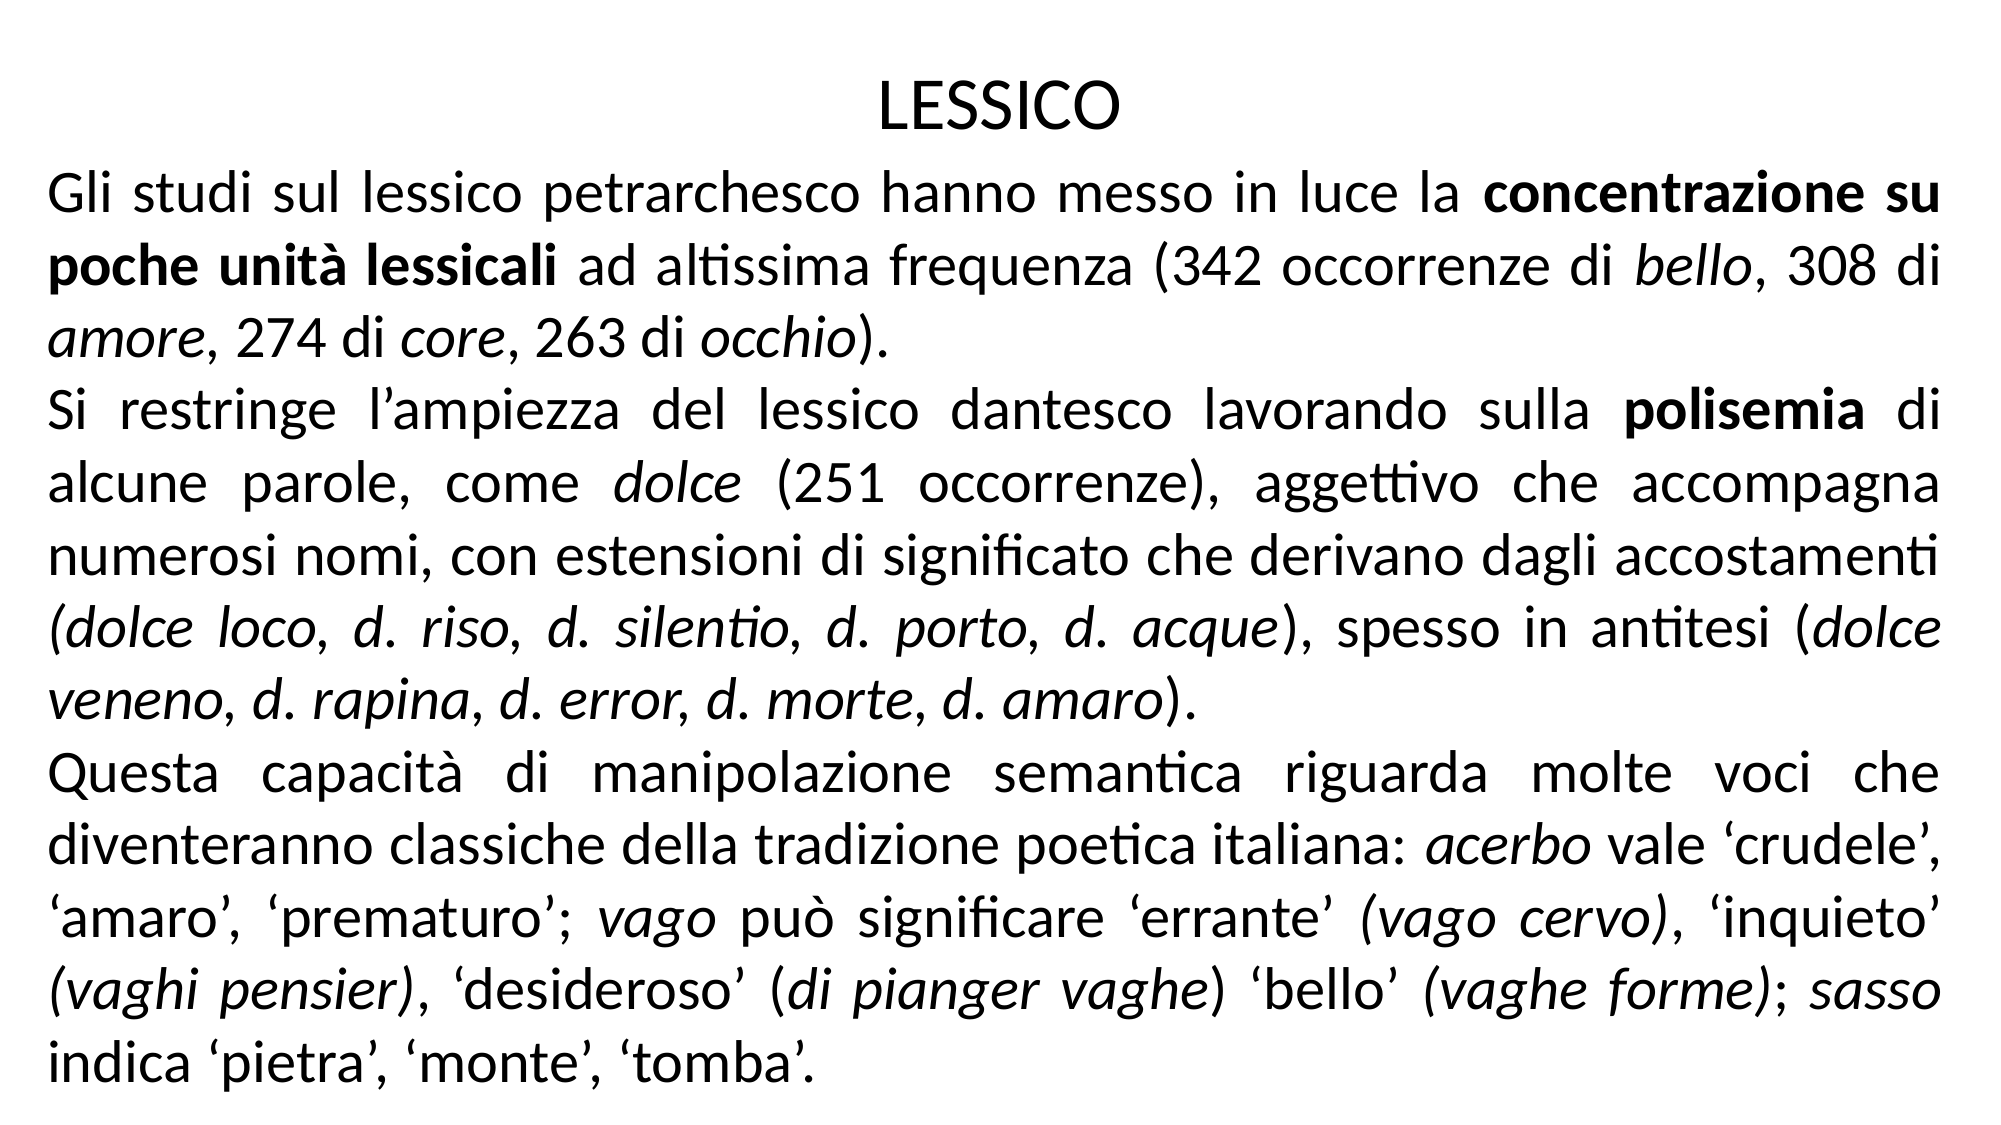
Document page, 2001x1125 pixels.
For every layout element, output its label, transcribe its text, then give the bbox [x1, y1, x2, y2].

text_box Gli studi sul lessico petrarchesco hanno messo in luce la concentrazione su poche unità lessicali ad altissima frequenza (342 occorrenze di bello, 308 di amore, 274 di core, 263 di occhio). Si restringe l’ampiezza del lessico dantesco lavorando sulla polisemia di alcune parole, come dolce (251 occorrenze), aggettivo che accompagna numerosi nomi, con estensioni di significato che derivano dagli accostamenti (dolce loco, d. riso, d. silentio, d. porto, d. acque), spesso in antitesi (dolce veneno, d. rapina, d. error, d. morte, d. amaro). Questa capacità di manipolazione semantica riguarda molte voci che diventeranno classiche della tradizione poetica italiana: acerbo vale ‘crudele’, ‘amaro’, ‘prematuro’; vago può significare ‘errante’ (vago cervo), ‘inquieto’ (vaghi pensier), ‘desideroso’ (di pianger vaghe) ‘bello’ (vaghe forme); sasso indica ‘pietra’, ‘monte’, ‘tomba’. [32, 144, 1958, 1102]
text_box LESSICO [61, 47, 1939, 144]
